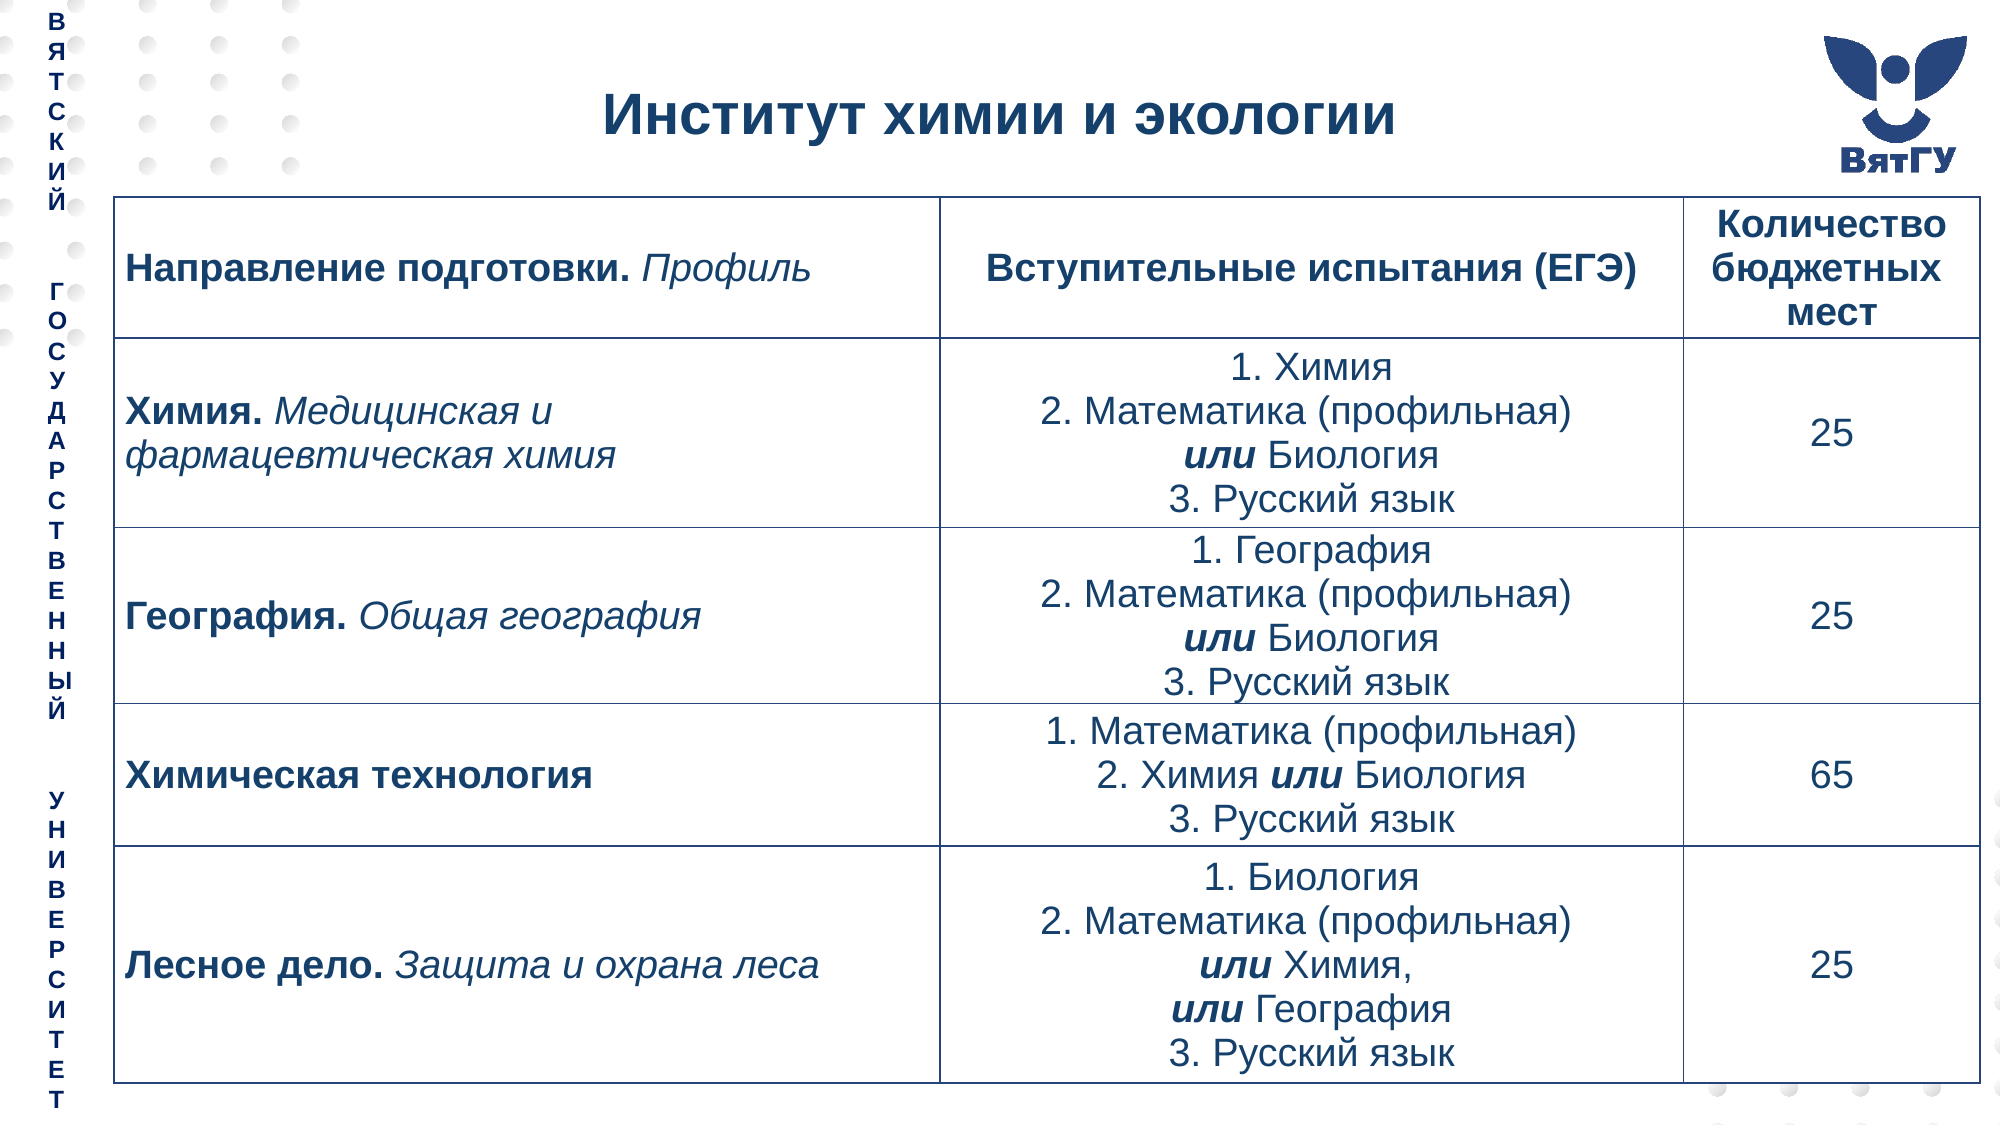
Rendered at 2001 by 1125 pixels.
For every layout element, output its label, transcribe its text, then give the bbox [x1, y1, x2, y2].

table_cell Лесное дело. Защита и охрана леса [115, 847, 939, 1082]
table_cell 1. Химия 2. Математика (профильная) или Биология 3. Русский язык [941, 339, 1683, 527]
table_header Количество бюджетных мест [1684, 198, 1979, 337]
table_header Вступительные испытания (ЕГЭ) [941, 198, 1683, 337]
slide_number 25 [1815, 1084, 1981, 1095]
table_cell 25 [1684, 339, 1979, 527]
table_cell 1. Математика (профильная) 2. Химия или Биология 3. Русский язык [941, 704, 1683, 845]
table_cell 25 [1684, 847, 1979, 1082]
table_cell Химия. Медицинская и фармацевтическая химия [115, 339, 939, 527]
table_cell География. Общая география [115, 528, 939, 703]
table_cell 65 [1684, 704, 1979, 845]
picture [1886, 36, 1967, 173]
table_cell 25 [1684, 528, 1979, 703]
title Институт химии и экологии [114, 33, 1886, 196]
table_cell 1. География 2. Математика (профильная) или Биология 3. Русский язык [941, 528, 1683, 703]
table_cell 1. Биология 2. Математика (профильная) или Химия, или География 3. Русский язык [941, 847, 1683, 1082]
table_cell Химическая технология [115, 704, 939, 845]
table_header Направление подготовки. Профиль [115, 198, 939, 337]
